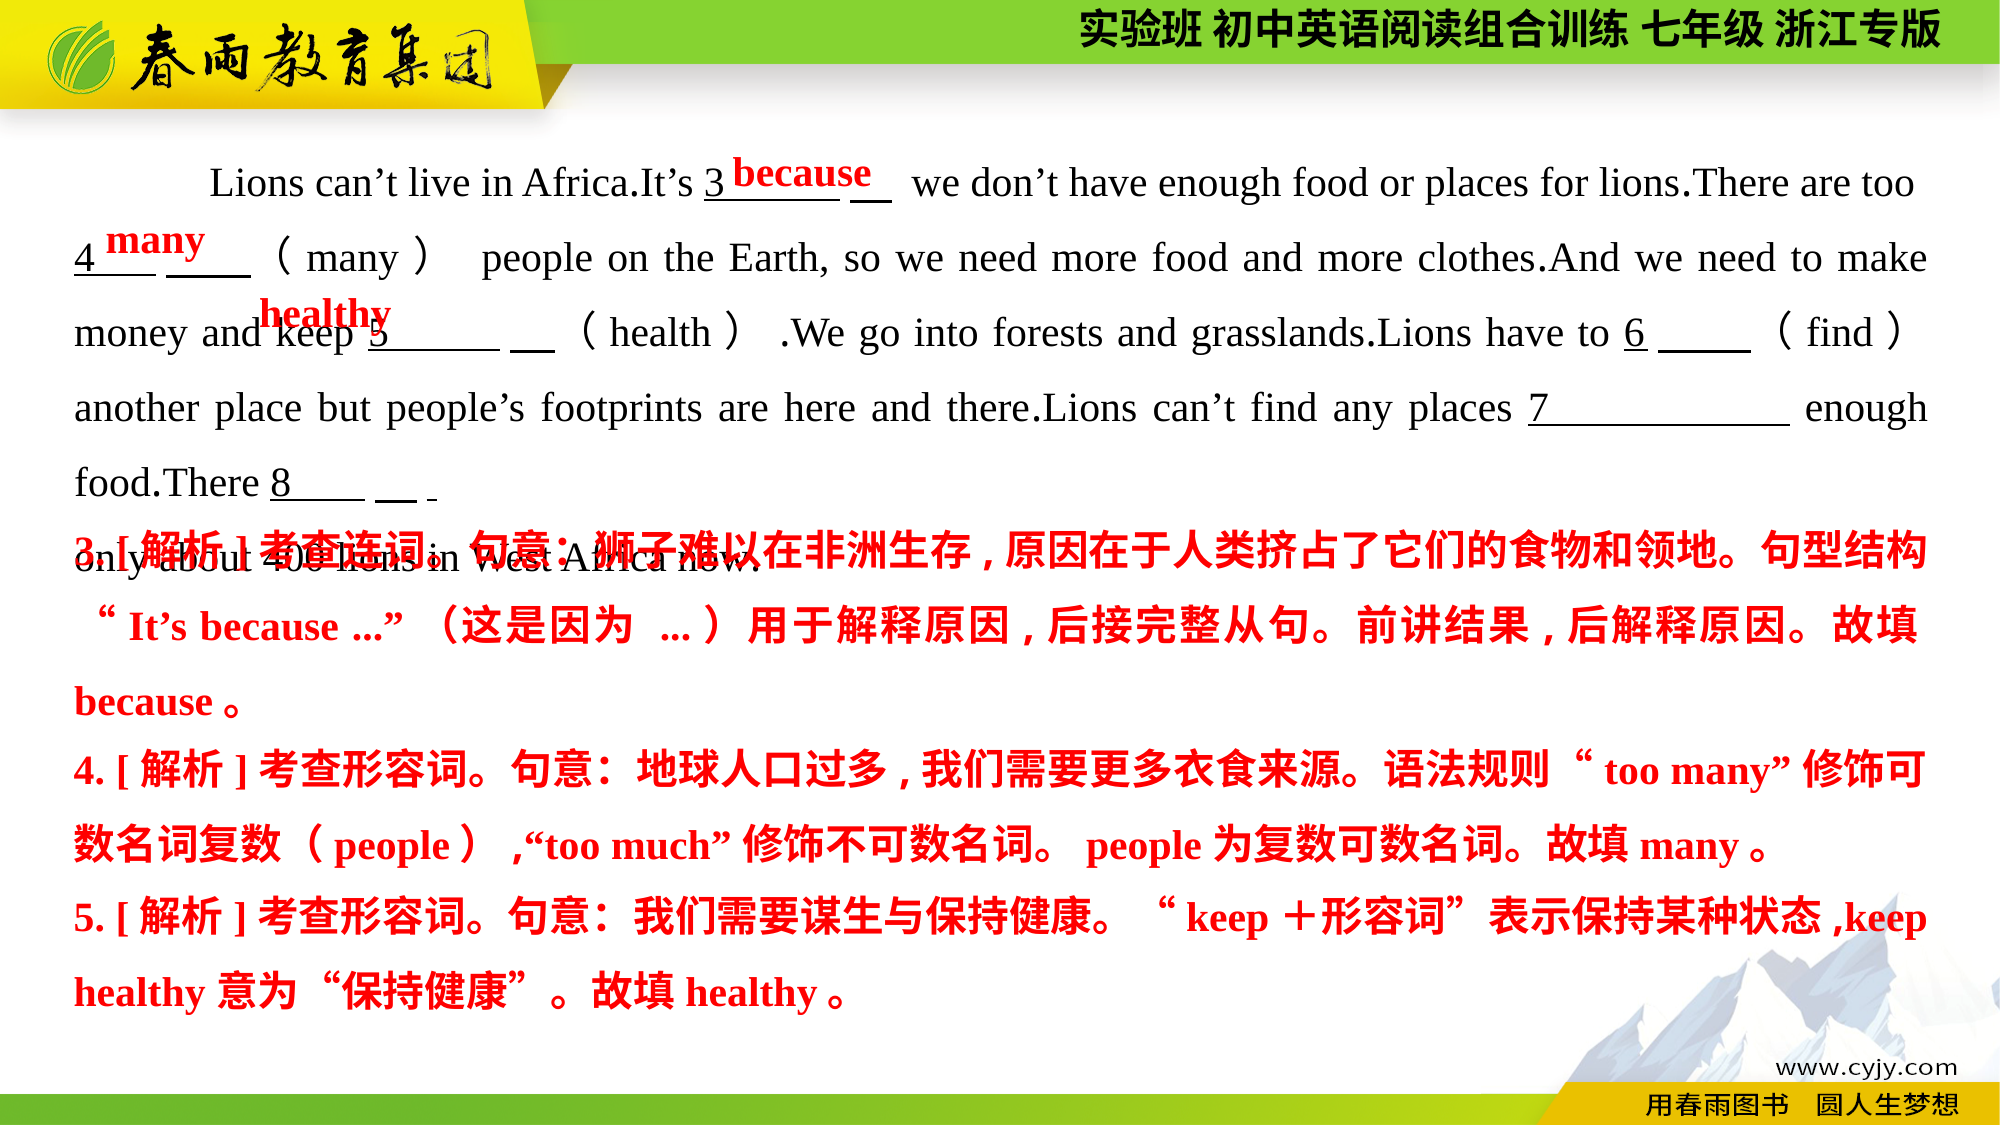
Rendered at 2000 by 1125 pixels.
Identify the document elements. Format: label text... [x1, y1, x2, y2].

text_box many [90, 204, 221, 270]
text_box 3. [解析]考查连词。句意：狮子难以在非洲生存,原因在于人类挤占了它们的食物和领地。句型结构“It’s because ...”（这是因为 ...）用于解释原因,后接完整从句。前讲结果,后解释原因。故填because。 [59, 491, 1944, 732]
text_box 4. [解析]考查形容词。句意：地球人口过多,我们需要更多衣食来源。语法规则“too many”修饰可数名词复数（people）,“too much”修饰不可数名词。people为复数可数名词。故填many。 [58, 710, 1943, 857]
text_box 5. [解析]考查形容词。句意：我们需要谋生与保持健康。“keep＋形容词”表示保持某种状态,keep healthy意为“保持健康”。故填healthy。 [58, 857, 1943, 1023]
text_box healthy [244, 278, 407, 344]
picture [0, 0, 2000, 1125]
list Lions can’t live in Africa.It’s 3 we don’t have enough food or places for lions.There are too 4 （many） people on the Earth, so we need more food and more clothes.And we need to make money and keep 5 （health）.We go into forests and grasslands.Lions have to 6 （find） another place but people’s footprints are here and there.Lions can’t find any places 7 enough food.There 8 . only about 400 lions in West Africa now. [59, 122, 1944, 491]
text_box because [717, 137, 887, 202]
